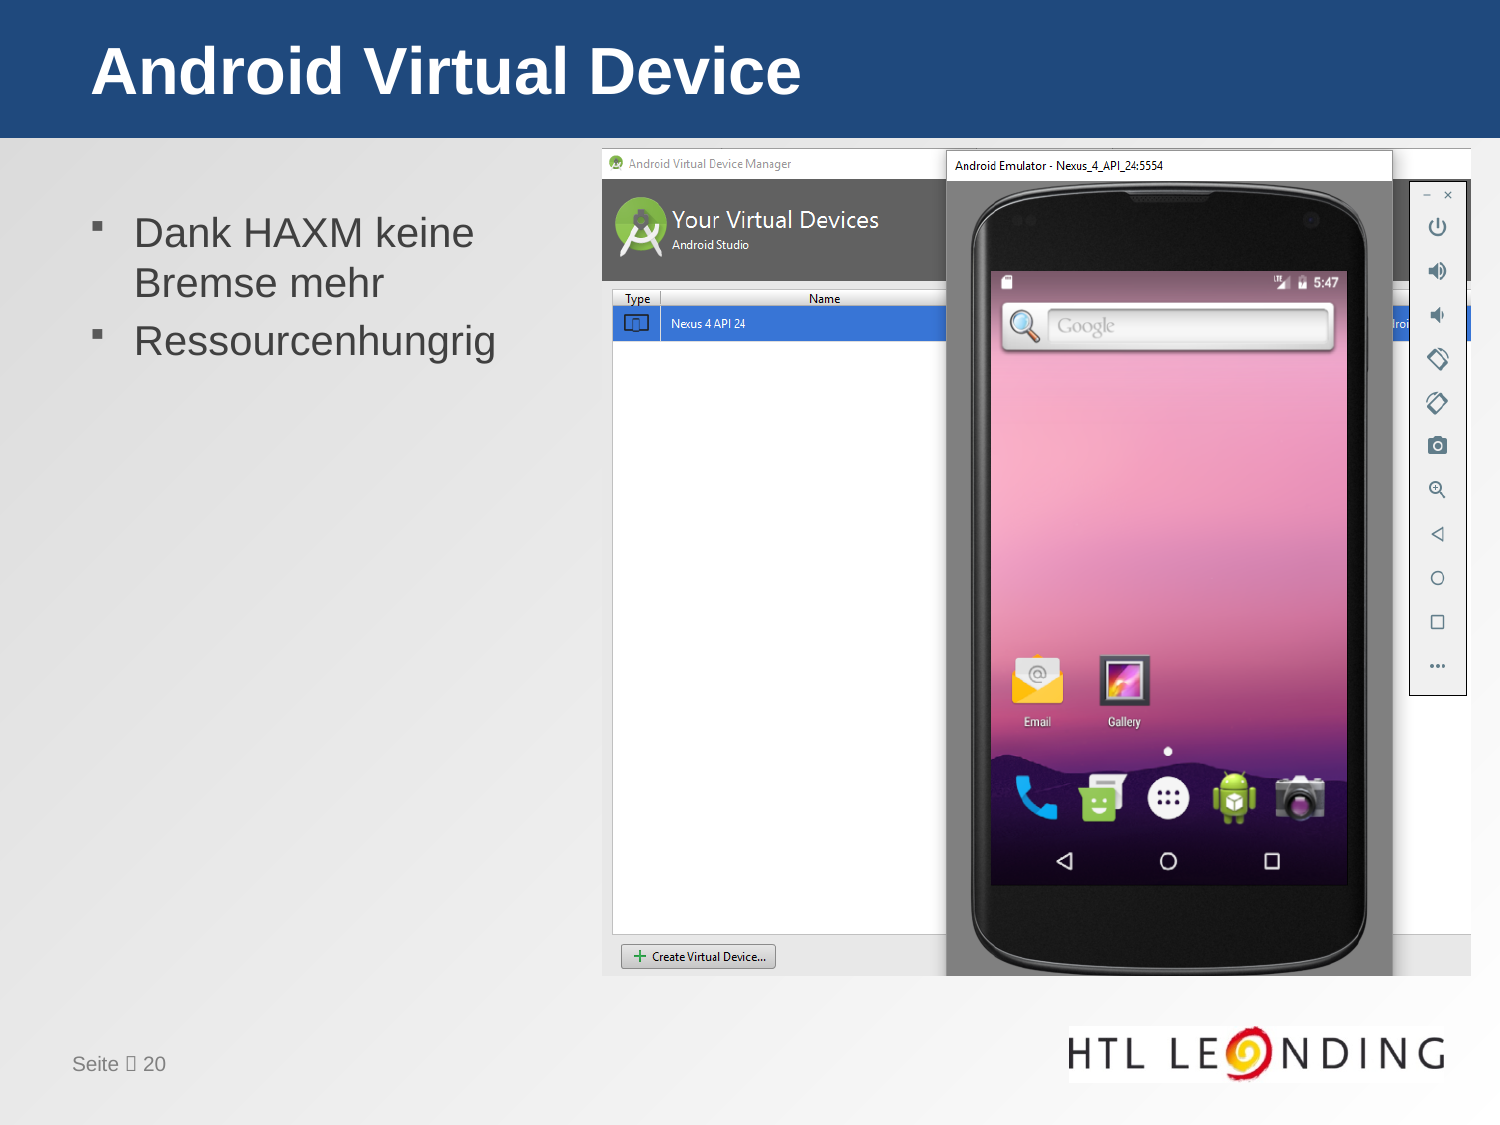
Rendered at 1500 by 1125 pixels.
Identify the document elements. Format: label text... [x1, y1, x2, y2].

title Android Virtual Device [75, 20, 1425, 208]
picture [602, 148, 1471, 977]
list Dank HAXM keine Bremse mehr Ressourcenhungrig [75, 198, 561, 941]
picture [1069, 1026, 1444, 1083]
